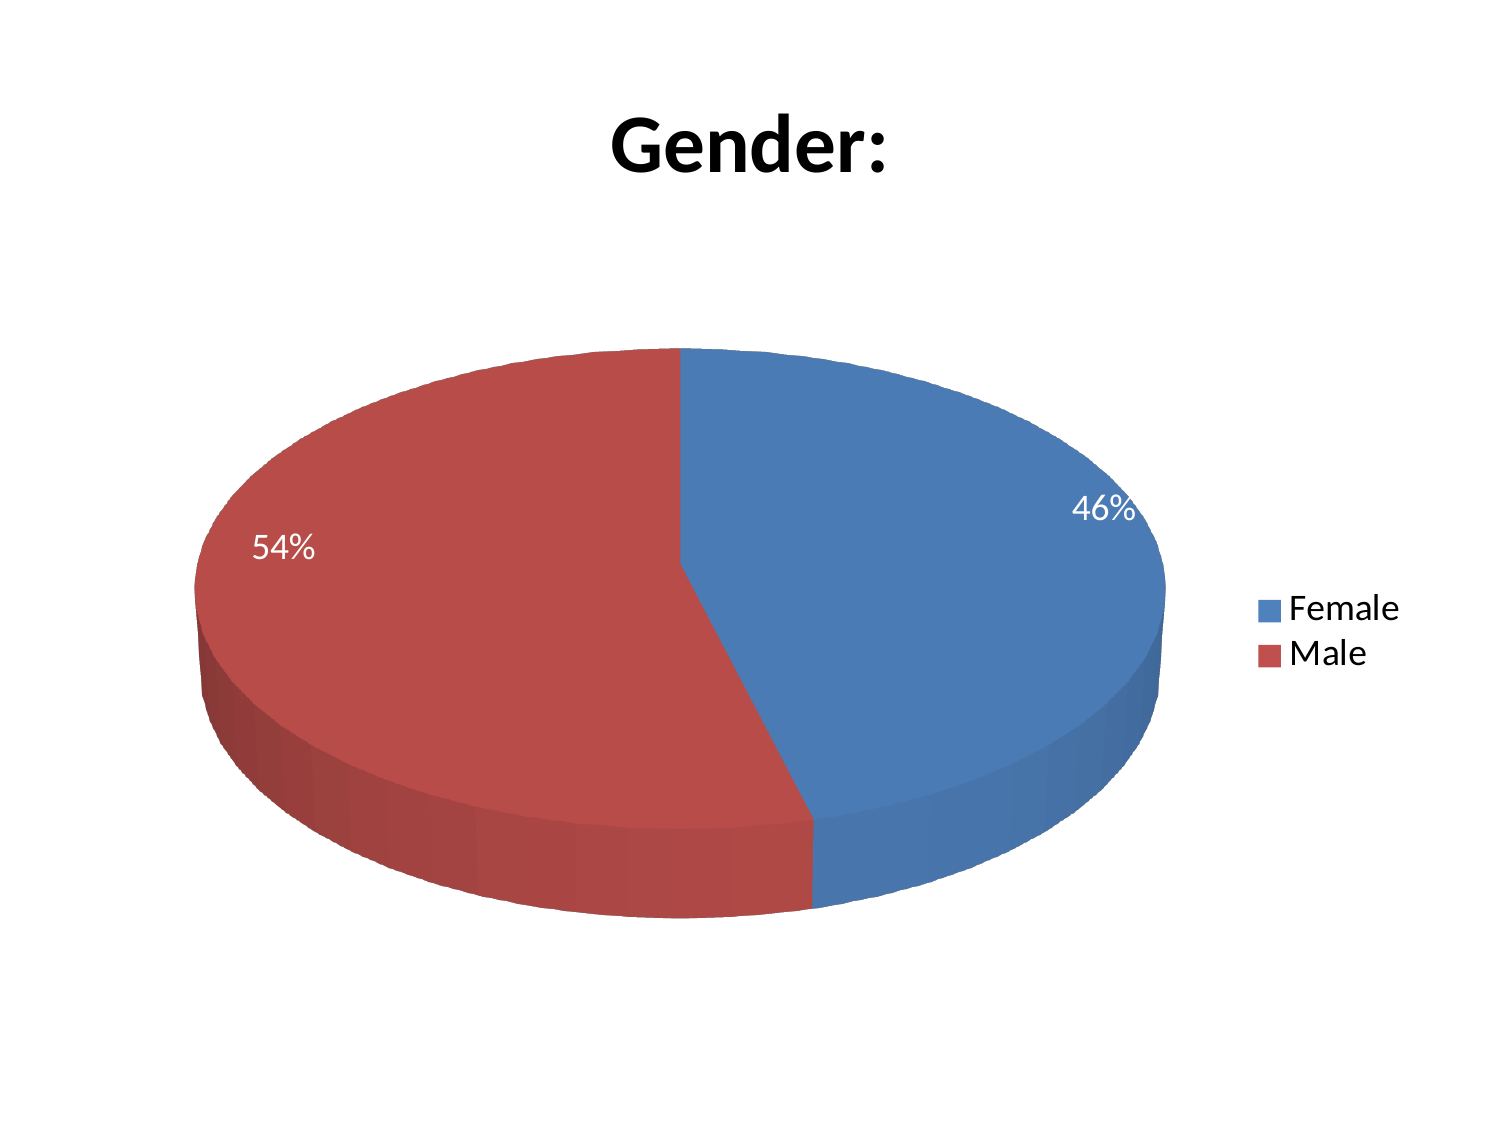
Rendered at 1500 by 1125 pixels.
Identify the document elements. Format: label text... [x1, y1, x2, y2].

chart [74, 262, 1426, 1006]
title Gender: [0, 45, 1500, 233]
